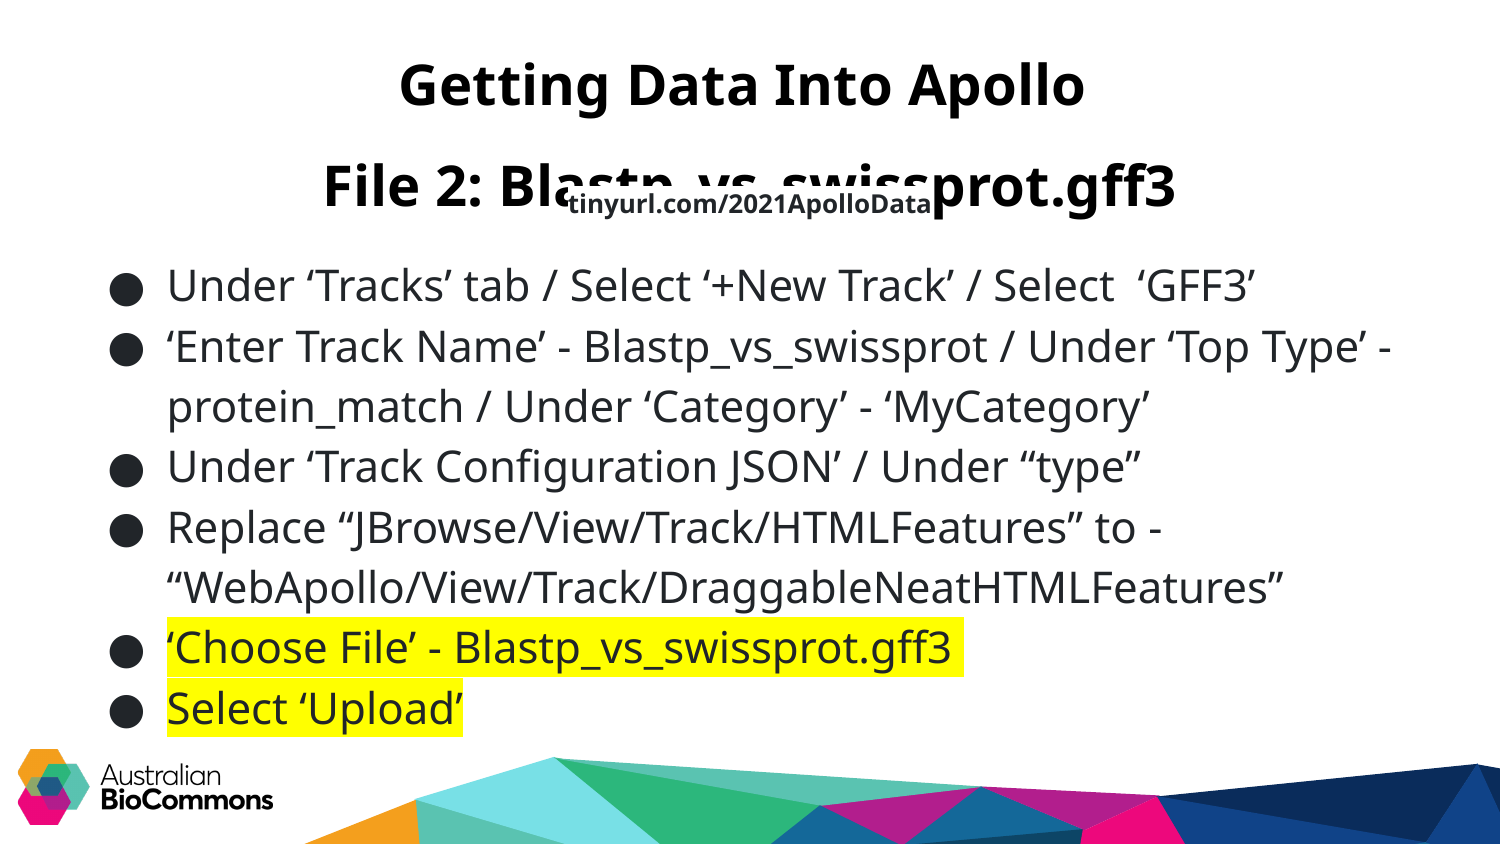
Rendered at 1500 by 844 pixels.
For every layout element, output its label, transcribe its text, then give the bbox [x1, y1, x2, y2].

picture [17, 749, 273, 825]
text_box Under ‘Tracks’ tab / Select ‘+New Track’ / Select ‘GFF3’ ‘Enter Track Name’ - Blastp_vs_swissprot / Under ‘Top Type’ - protein_match / Under ‘Category’ - ‘MyCategory’ Under ‘Track Configuration JSON’ / Under “type” Replace “JBrowse/View/Track/HTMLFeatures” to - “WebApollo/View/Track/DraggableNeatHTMLFeatures” ‘Choose File’ - Blastp_vs_swissprot.gff3 Select ‘Upload’ [76, 334, 1450, 748]
text_box tinyurl.com/2021ApolloData [0, 138, 1500, 235]
text_box Getting Data Into Apollo File 2: Blastp_vs_swissprot.gff3 [0, 235, 1500, 334]
text_box Getting Data Into Apollo File 2: Blastp_vs_swissprot.gff3 [0, 0, 1500, 138]
